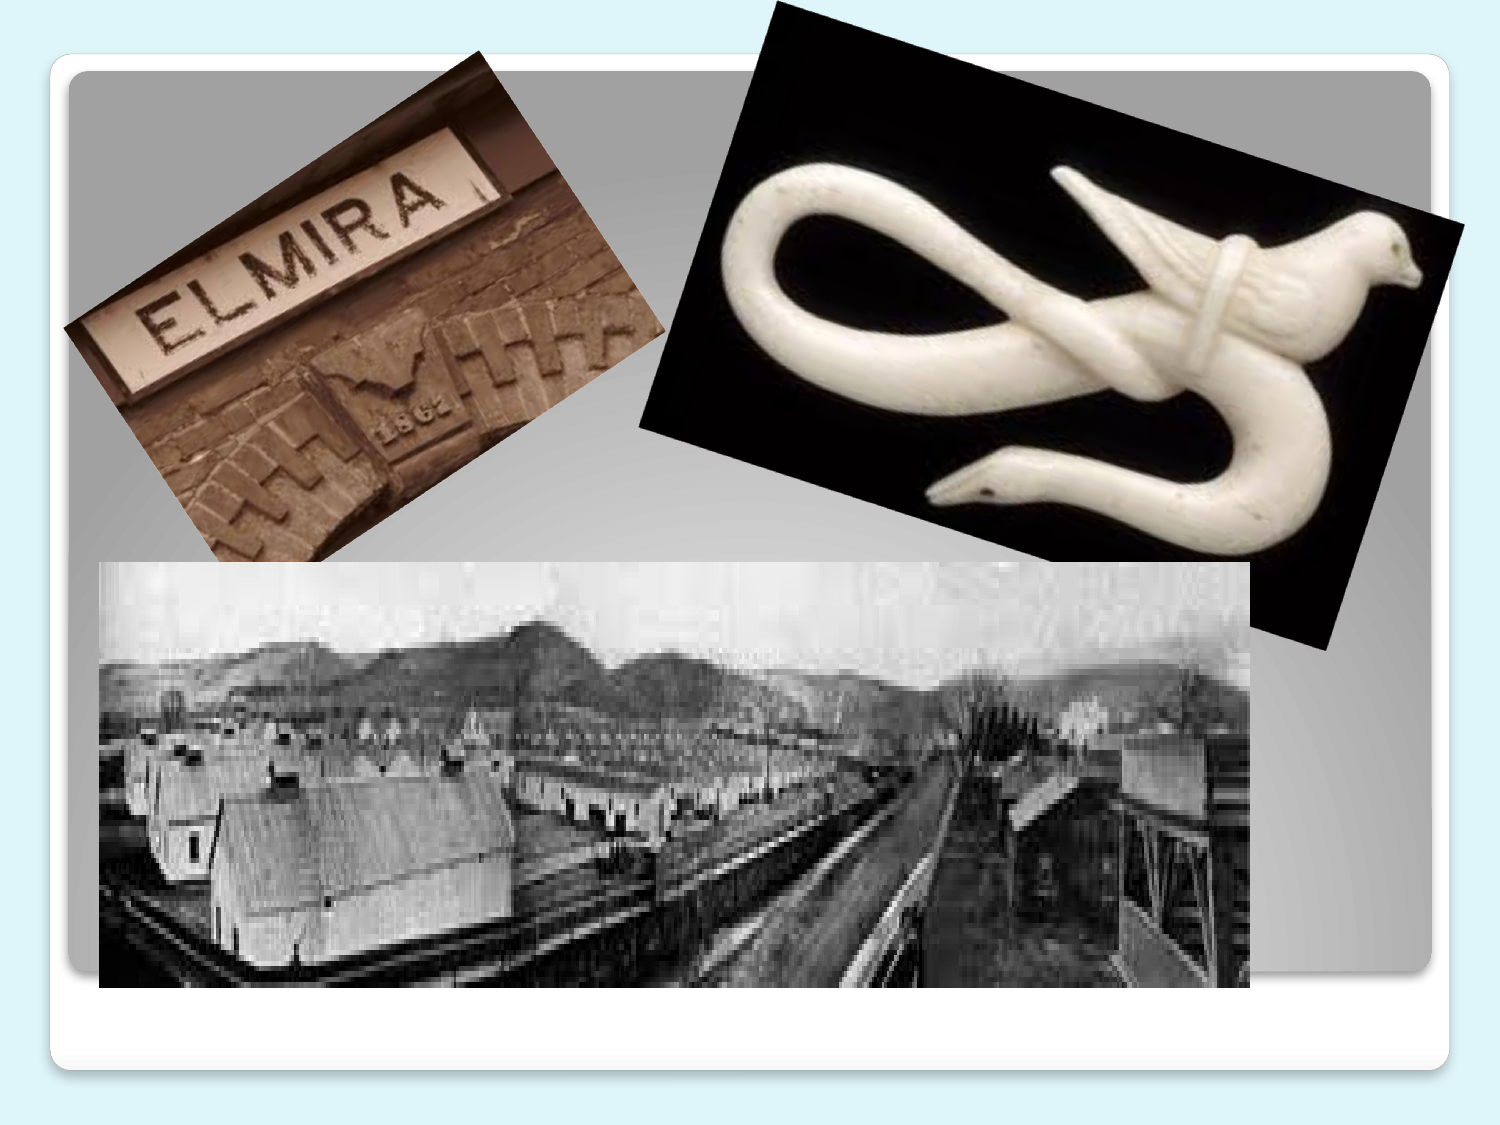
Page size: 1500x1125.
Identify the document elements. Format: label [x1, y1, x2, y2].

picture [64, 2, 1464, 988]
